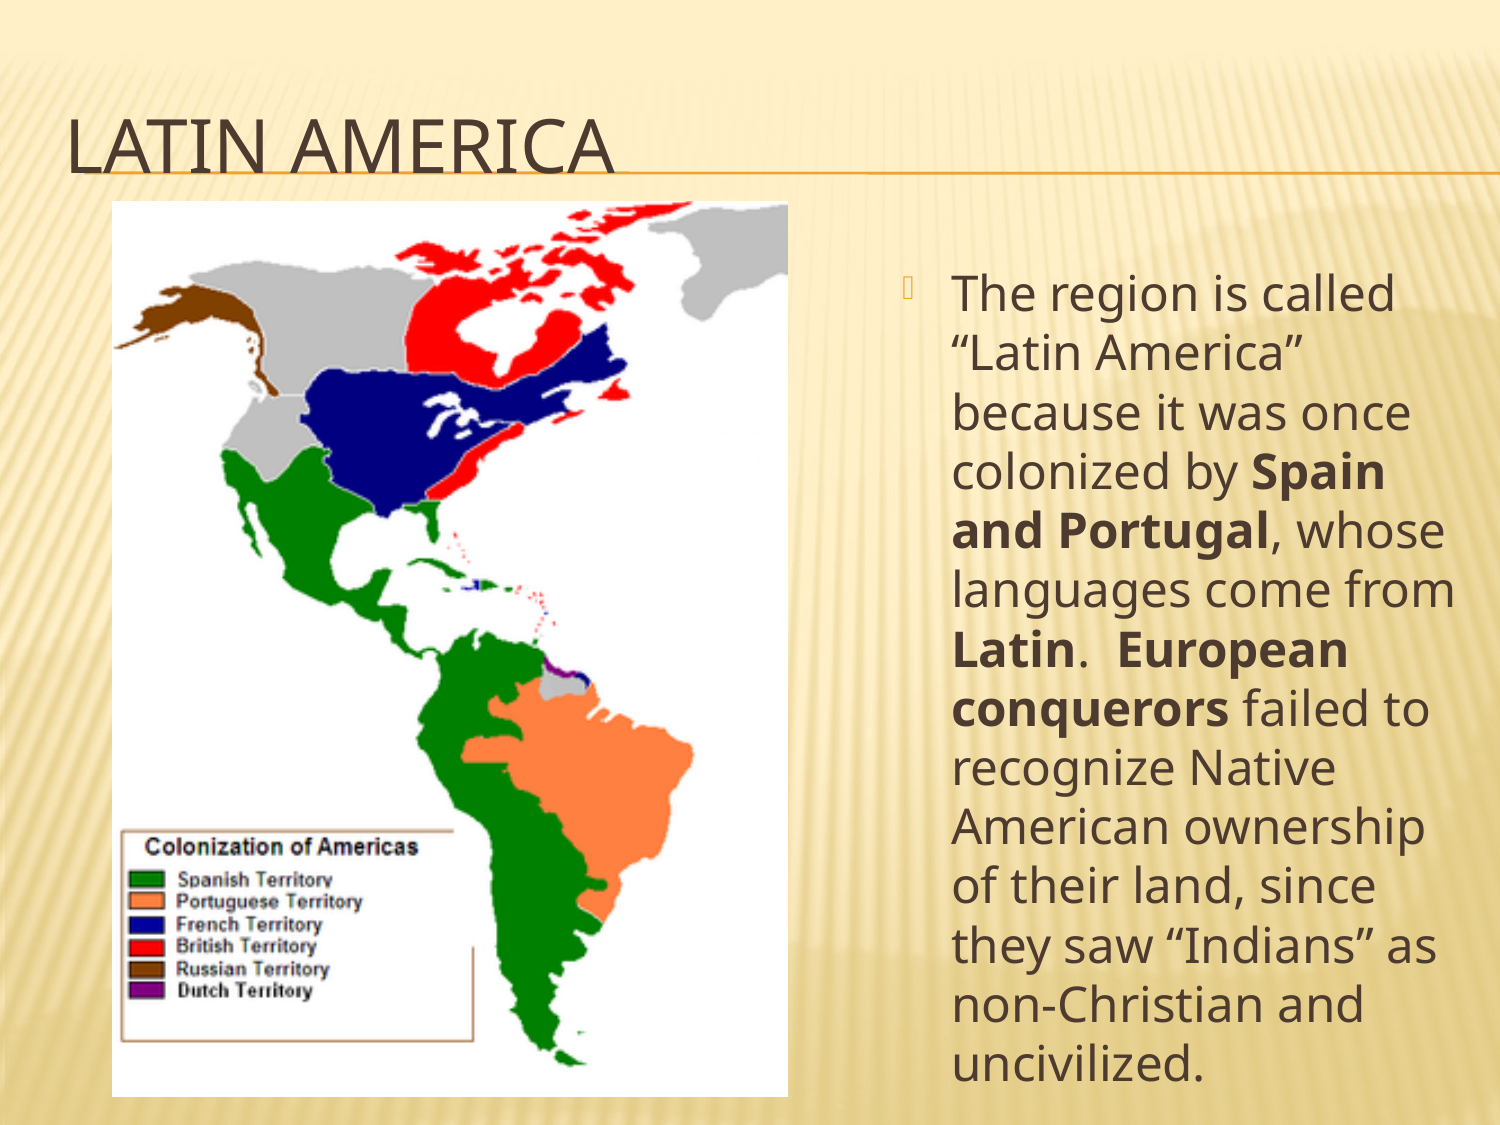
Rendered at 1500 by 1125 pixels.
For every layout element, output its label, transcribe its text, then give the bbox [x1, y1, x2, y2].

title Latin America [50, 75, 1475, 213]
list The region is called “Latin America” because it was once colonized by Spain and Portugal, whose languages come from Latin. European conquerors failed to recognize Native American ownership of their land, since they saw “Indians” as non-Christian and uncivilized. [887, 254, 1475, 1125]
picture [112, 200, 788, 1098]
